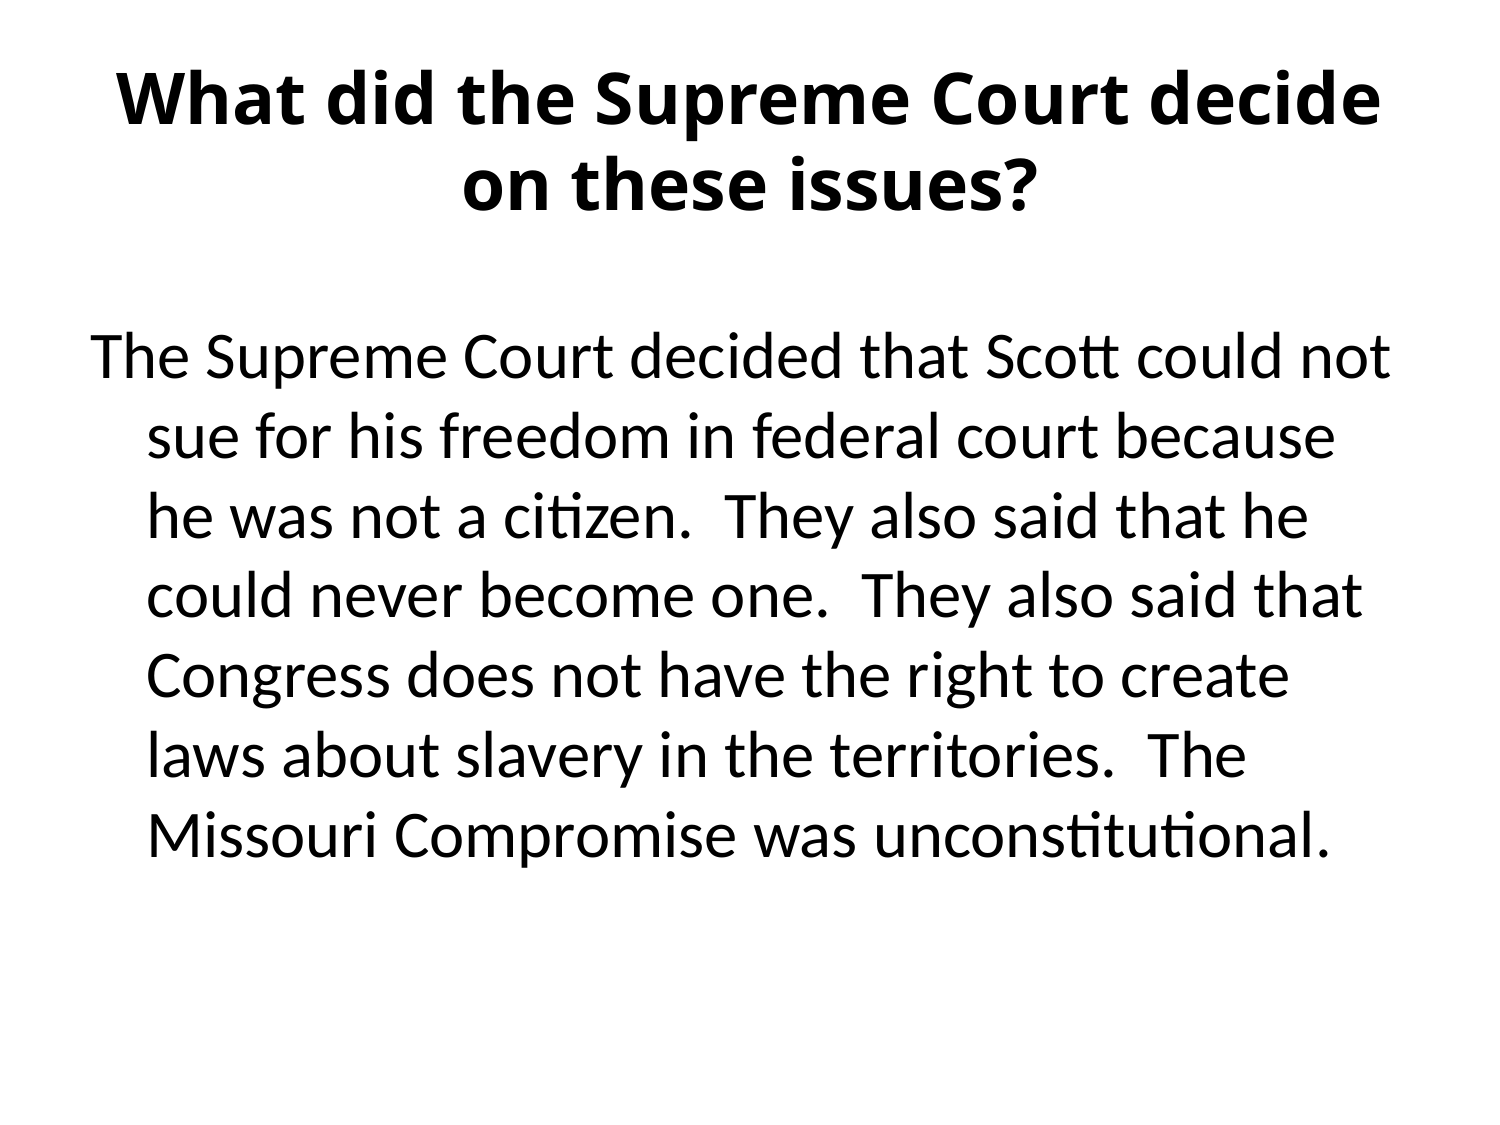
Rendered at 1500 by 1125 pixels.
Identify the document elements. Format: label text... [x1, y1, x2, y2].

list The Supreme Court decided that Scott could not sue for his freedom in federal court because he was not a citizen. They also said that he could never become one. They also said that Congress does not have the right to create laws about slavery in the territories. The Missouri Compromise was unconstitutional. [75, 303, 1425, 1047]
title What did the Supreme Court decide on these issues? [75, 45, 1425, 233]
